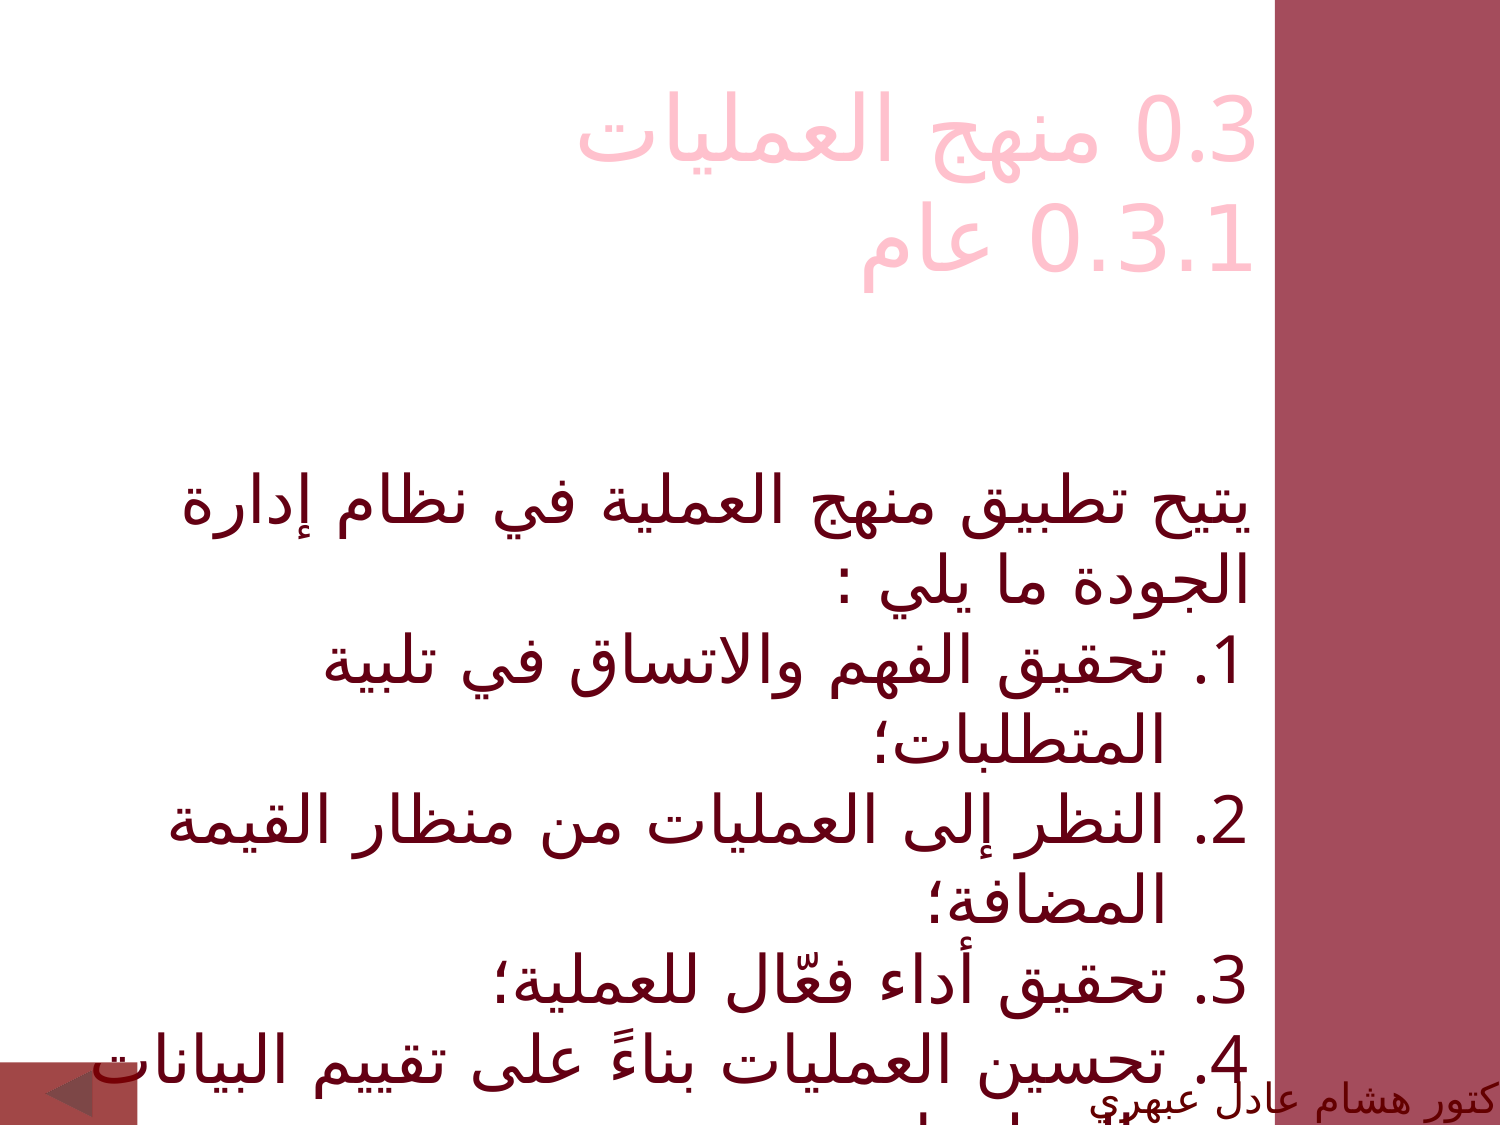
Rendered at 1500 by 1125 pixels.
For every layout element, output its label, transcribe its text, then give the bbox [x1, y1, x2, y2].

text_box الدكتور هشام عادل عبهري [1073, 1064, 1500, 1125]
text_box يتيح تطبيق منهج العملية في نظام إدارة الجودة ما يلي : تحقيق الفهم والاتساق في تلبية المتطلبات؛ النظر إلى العمليات من منظار القيمة المضافة؛ تحقيق أداء فعّال للعملية؛ تحسين العمليات بناءً على تقييم البيانات والمعلومات . [0, 449, 1268, 1125]
text_box [0, 1060, 140, 1125]
text_box [1273, 0, 1500, 1064]
text_box 0.3 منهج العمليات 0.3.1 عام [0, 62, 1275, 298]
